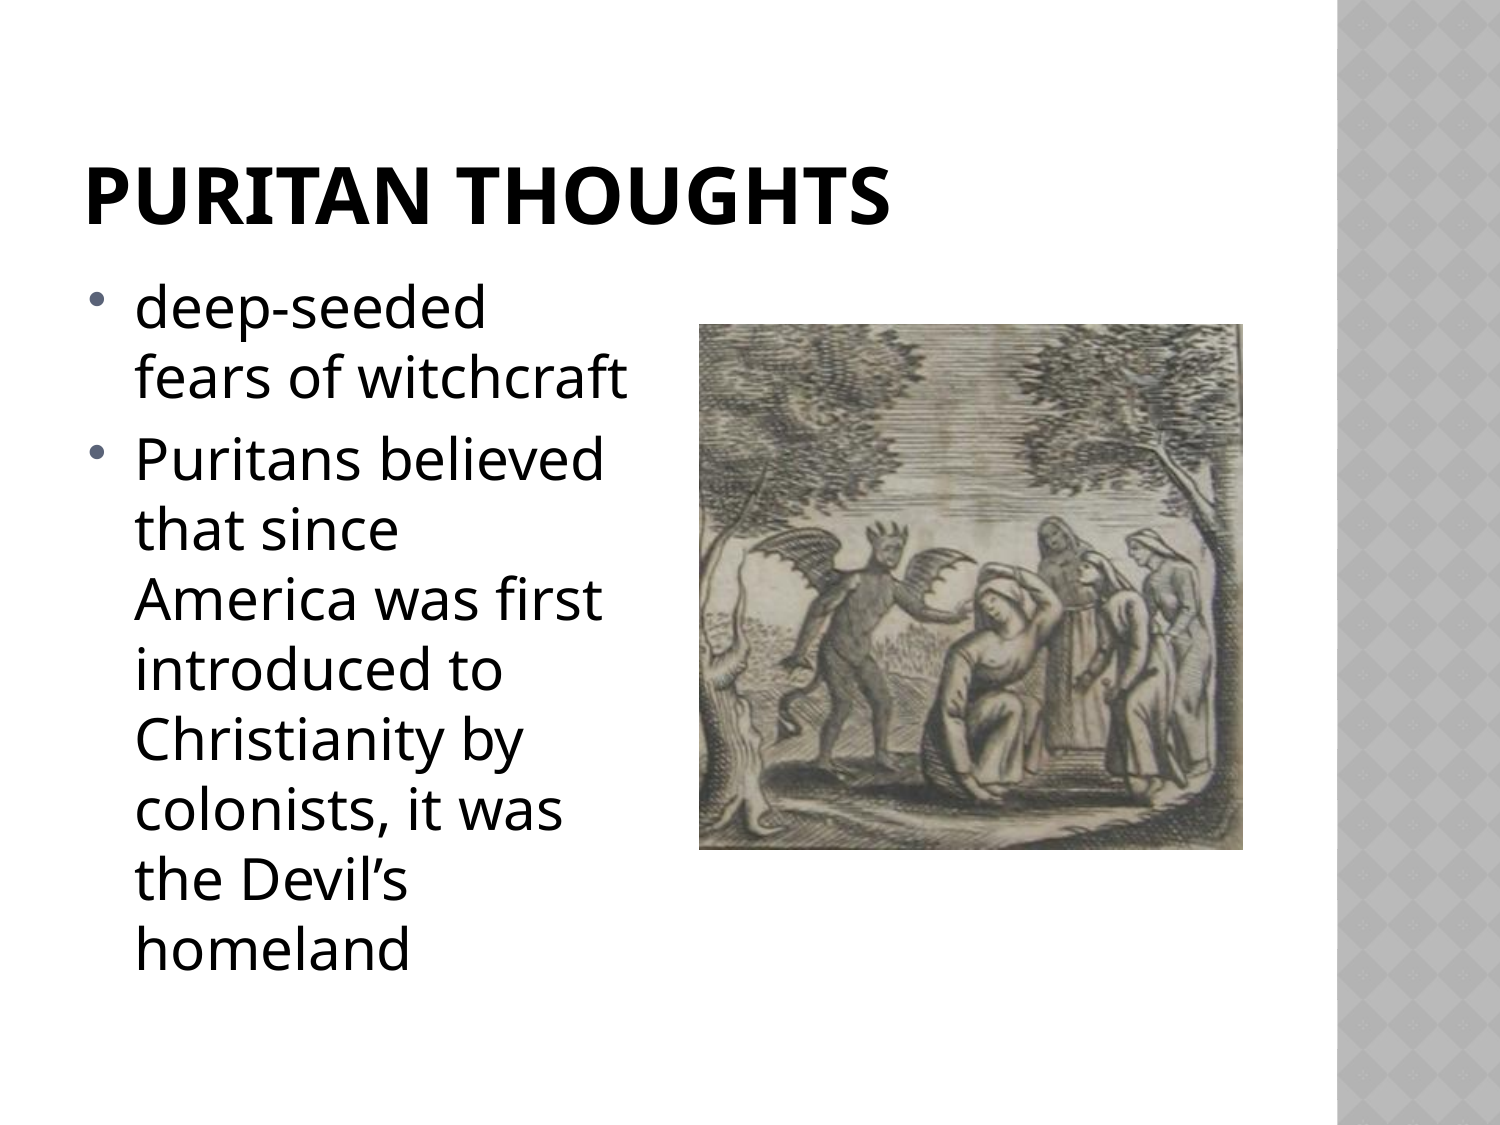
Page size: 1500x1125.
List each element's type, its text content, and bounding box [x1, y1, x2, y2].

list deep-seeded fears of witchcraft Puritans believed that since America was first introduced to Christianity by colonists, it was the Devil’s homeland [75, 262, 653, 1005]
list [699, 324, 1243, 851]
title Puritan thoughts [75, 52, 1263, 240]
